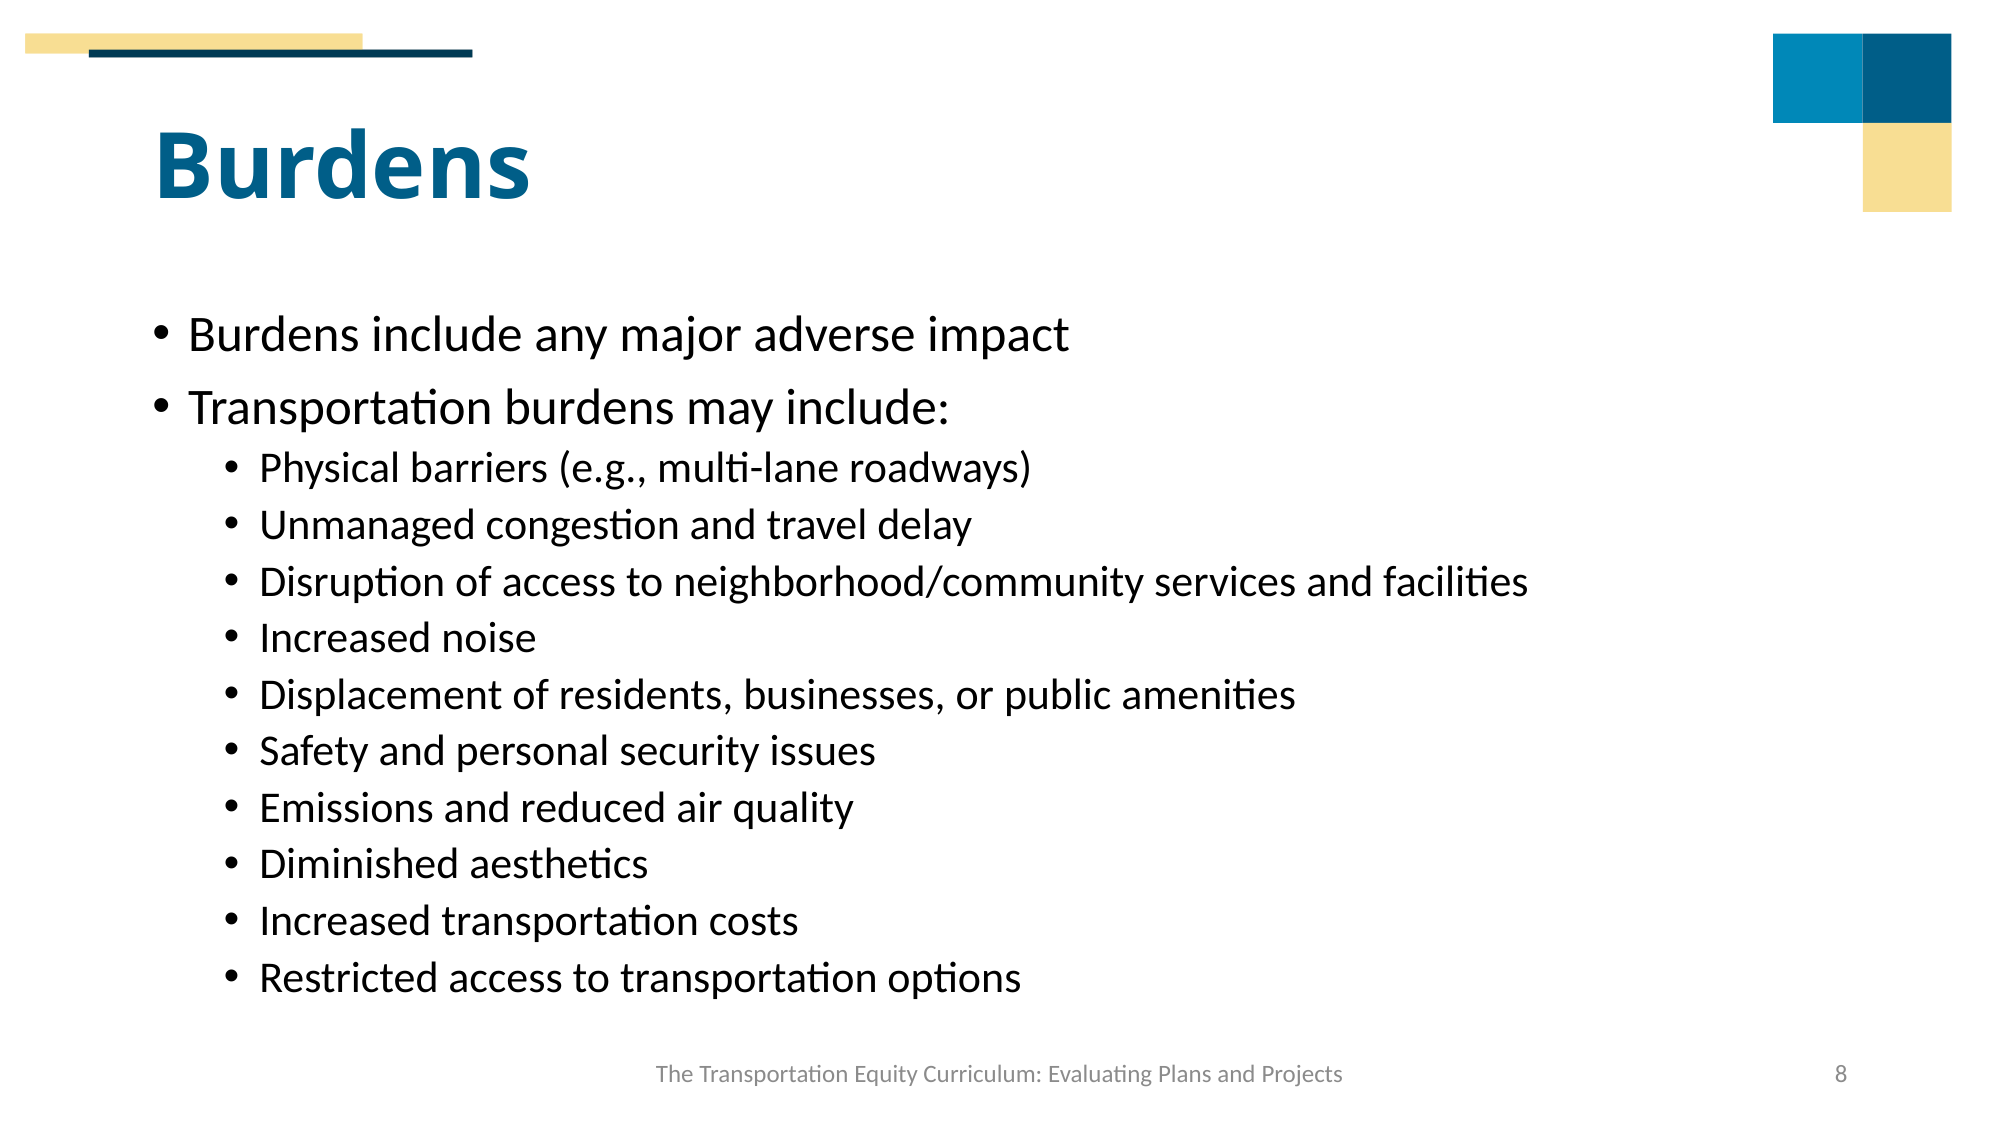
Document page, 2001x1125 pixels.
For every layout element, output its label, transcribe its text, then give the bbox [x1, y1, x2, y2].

slide_number 8 [1412, 1042, 1863, 1103]
title Burdens [137, 59, 1863, 278]
footer The Transportation Equity Curriculum: Evaluating Plans and Projects [638, 1042, 1362, 1103]
list Burdens include any major adverse impact Transportation burdens may include: Physical barriers (e.g., multi-lane roadways) Unmanaged congestion and travel delay Disruption of access to neighborhood/community services and facilities Increased noise Displacement of residents, businesses, or public amenities Safety and personal security issues Emissions and reduced air quality Diminished aesthetics Increased transportation costs Restricted access to transportation options [137, 299, 1863, 1014]
